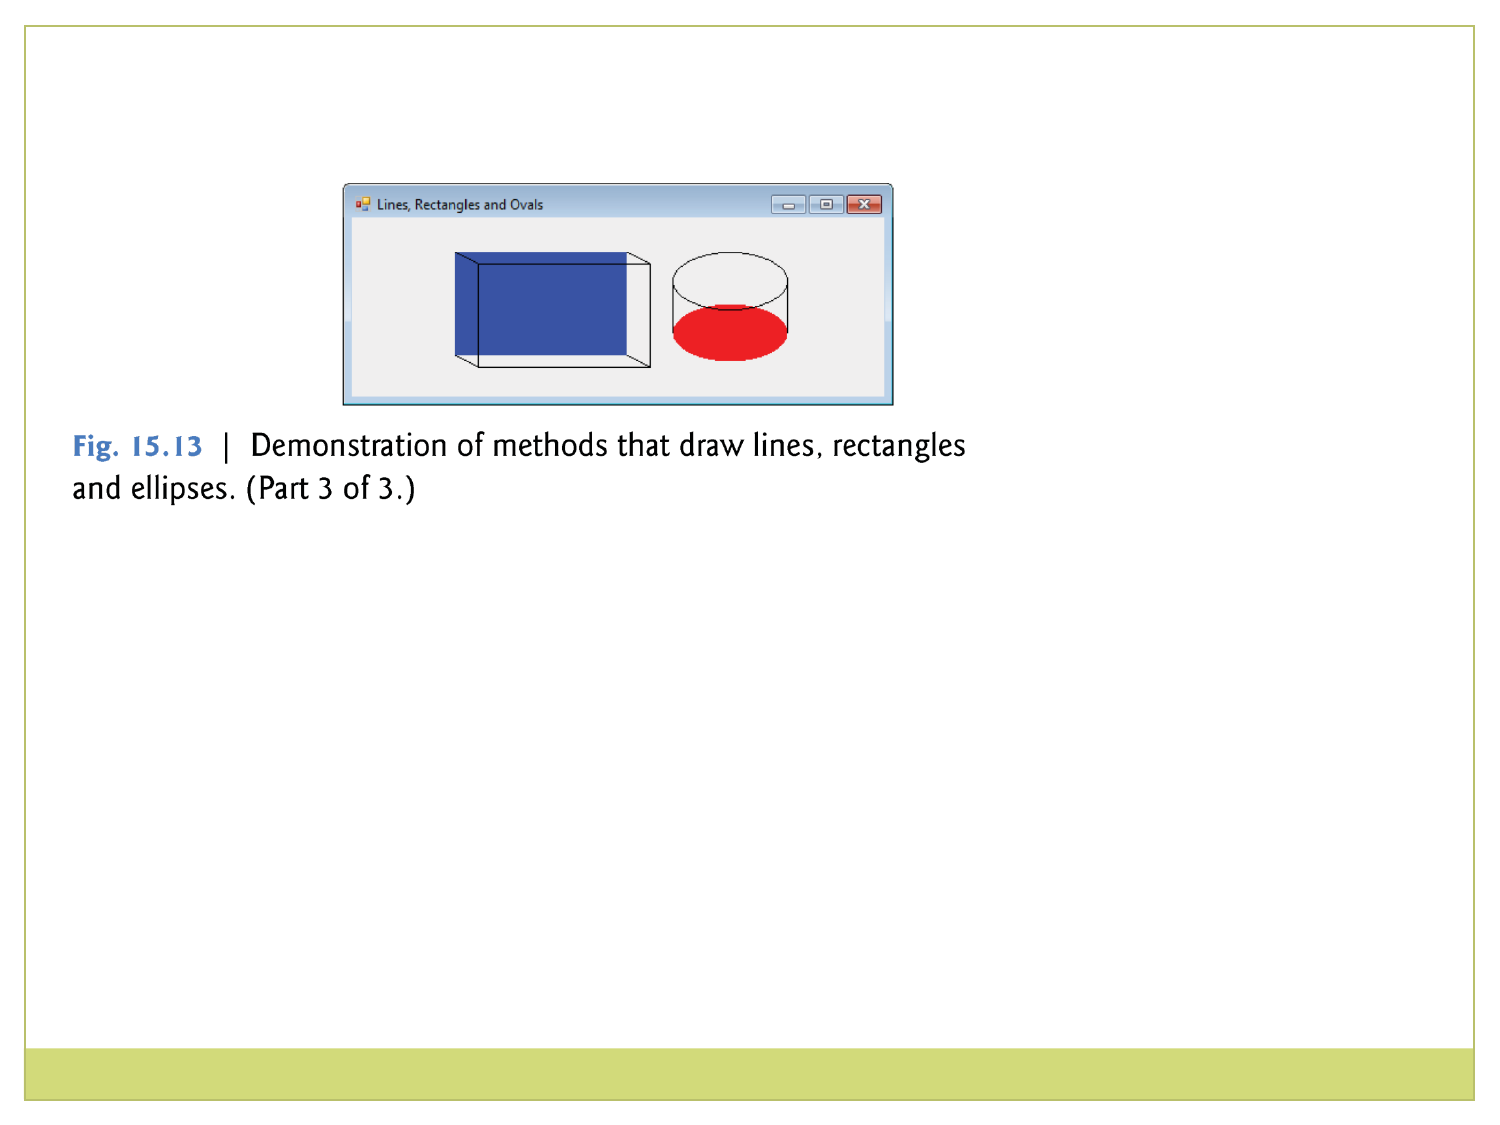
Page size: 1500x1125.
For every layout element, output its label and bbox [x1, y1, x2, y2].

picture [0, 106, 1500, 1018]
